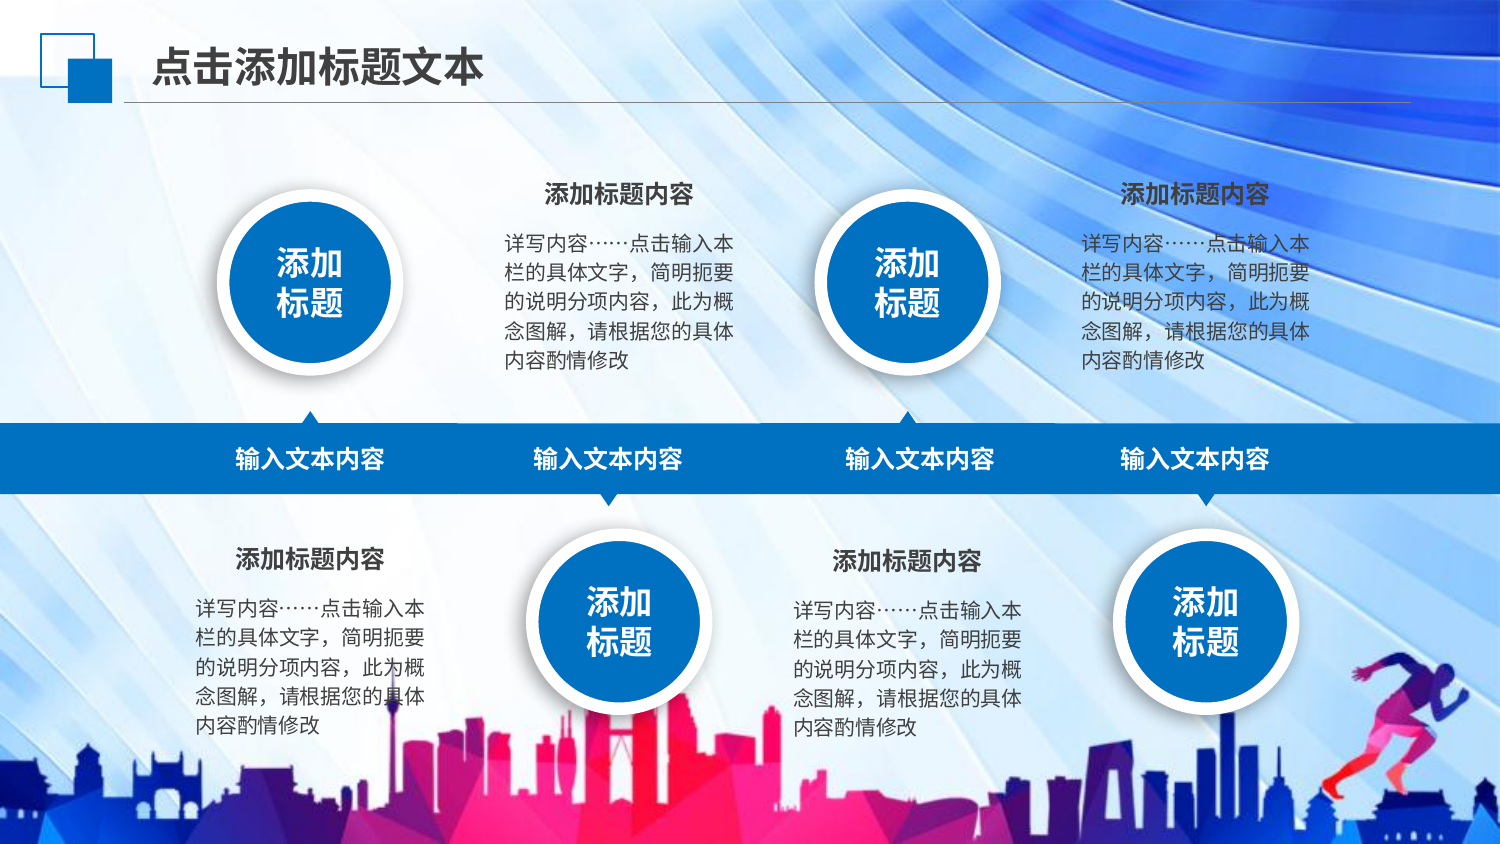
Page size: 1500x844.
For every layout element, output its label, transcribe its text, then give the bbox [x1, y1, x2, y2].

text_box 详写内容……点击输入本栏的具体文字，简明扼要的说明分项内容，此为概念图解，请根据您的具体内容酌情修改 [195, 591, 425, 738]
text_box 添加标题 [861, 242, 954, 322]
text_box [1119, 534, 1294, 709]
text_box 添加标题内容 [521, 178, 718, 209]
text_box 添加标题 [264, 242, 357, 322]
text_box 添加标题内容 [1097, 178, 1294, 209]
text_box [532, 534, 707, 709]
text_box 详写内容……点击输入本栏的具体文字，简明扼要的说明分项内容，此为概念图解，请根据您的具体内容酌情修改 [504, 226, 734, 373]
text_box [449, 423, 768, 507]
text_box [223, 195, 398, 370]
text_box 点击添加标题文本 [136, 33, 501, 99]
picture [0, 0, 1500, 423]
text_box 详写内容……点击输入本栏的具体文字，简明扼要的说明分项内容，此为概念图解，请根据您的具体内容酌情修改 [793, 593, 1023, 740]
text_box [820, 195, 995, 370]
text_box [748, 410, 1067, 495]
text_box 添加标题内容 [212, 543, 409, 574]
text_box 详写内容……点击输入本栏的具体文字，简明扼要的说明分项内容，此为概念图解，请根据您的具体内容酌情修改 [1081, 226, 1311, 373]
text_box 添加标题 [1160, 581, 1253, 662]
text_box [0, 410, 470, 495]
text_box 添加标题内容 [809, 545, 1006, 576]
picture [0, 495, 1500, 844]
text_box 添加标题 [573, 581, 666, 662]
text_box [1047, 423, 1500, 507]
